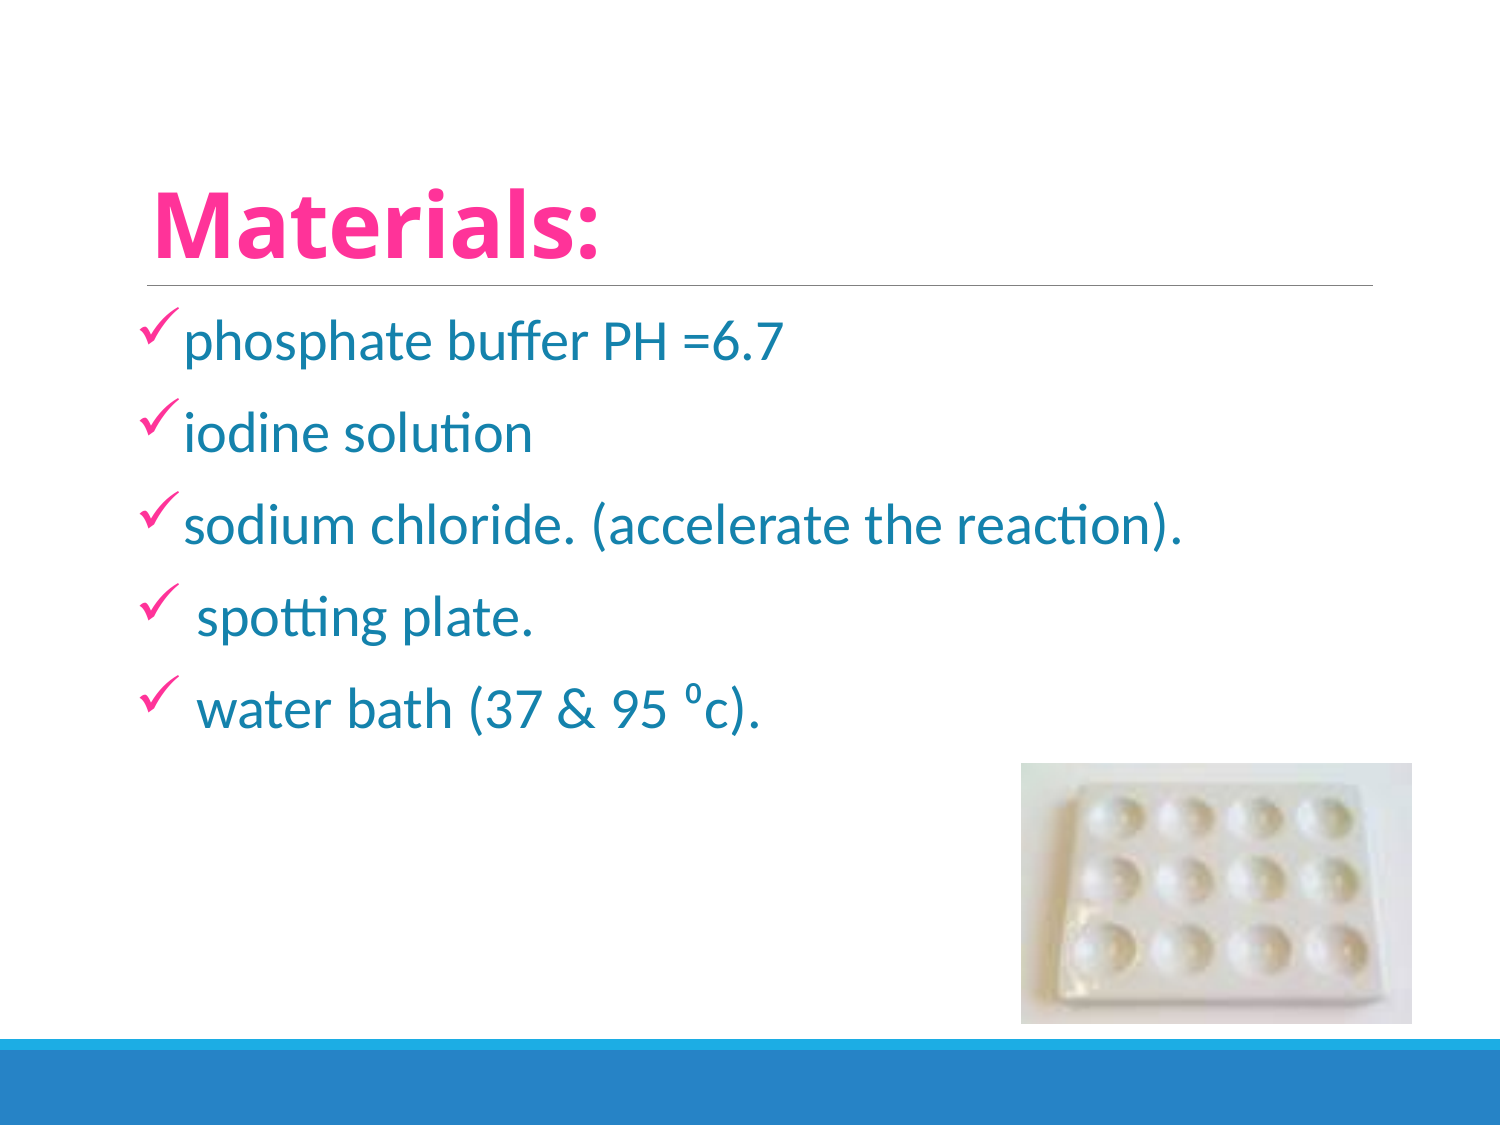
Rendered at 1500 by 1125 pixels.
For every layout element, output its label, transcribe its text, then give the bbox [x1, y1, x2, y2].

list phosphate buffer PH =6.7 iodine solution sodium chloride. (accelerate the reaction). spotting plate. water bath (37 & 95 ⁰c). [135, 302, 1373, 963]
picture [1021, 762, 1413, 1024]
title Materials: [135, 47, 1373, 285]
